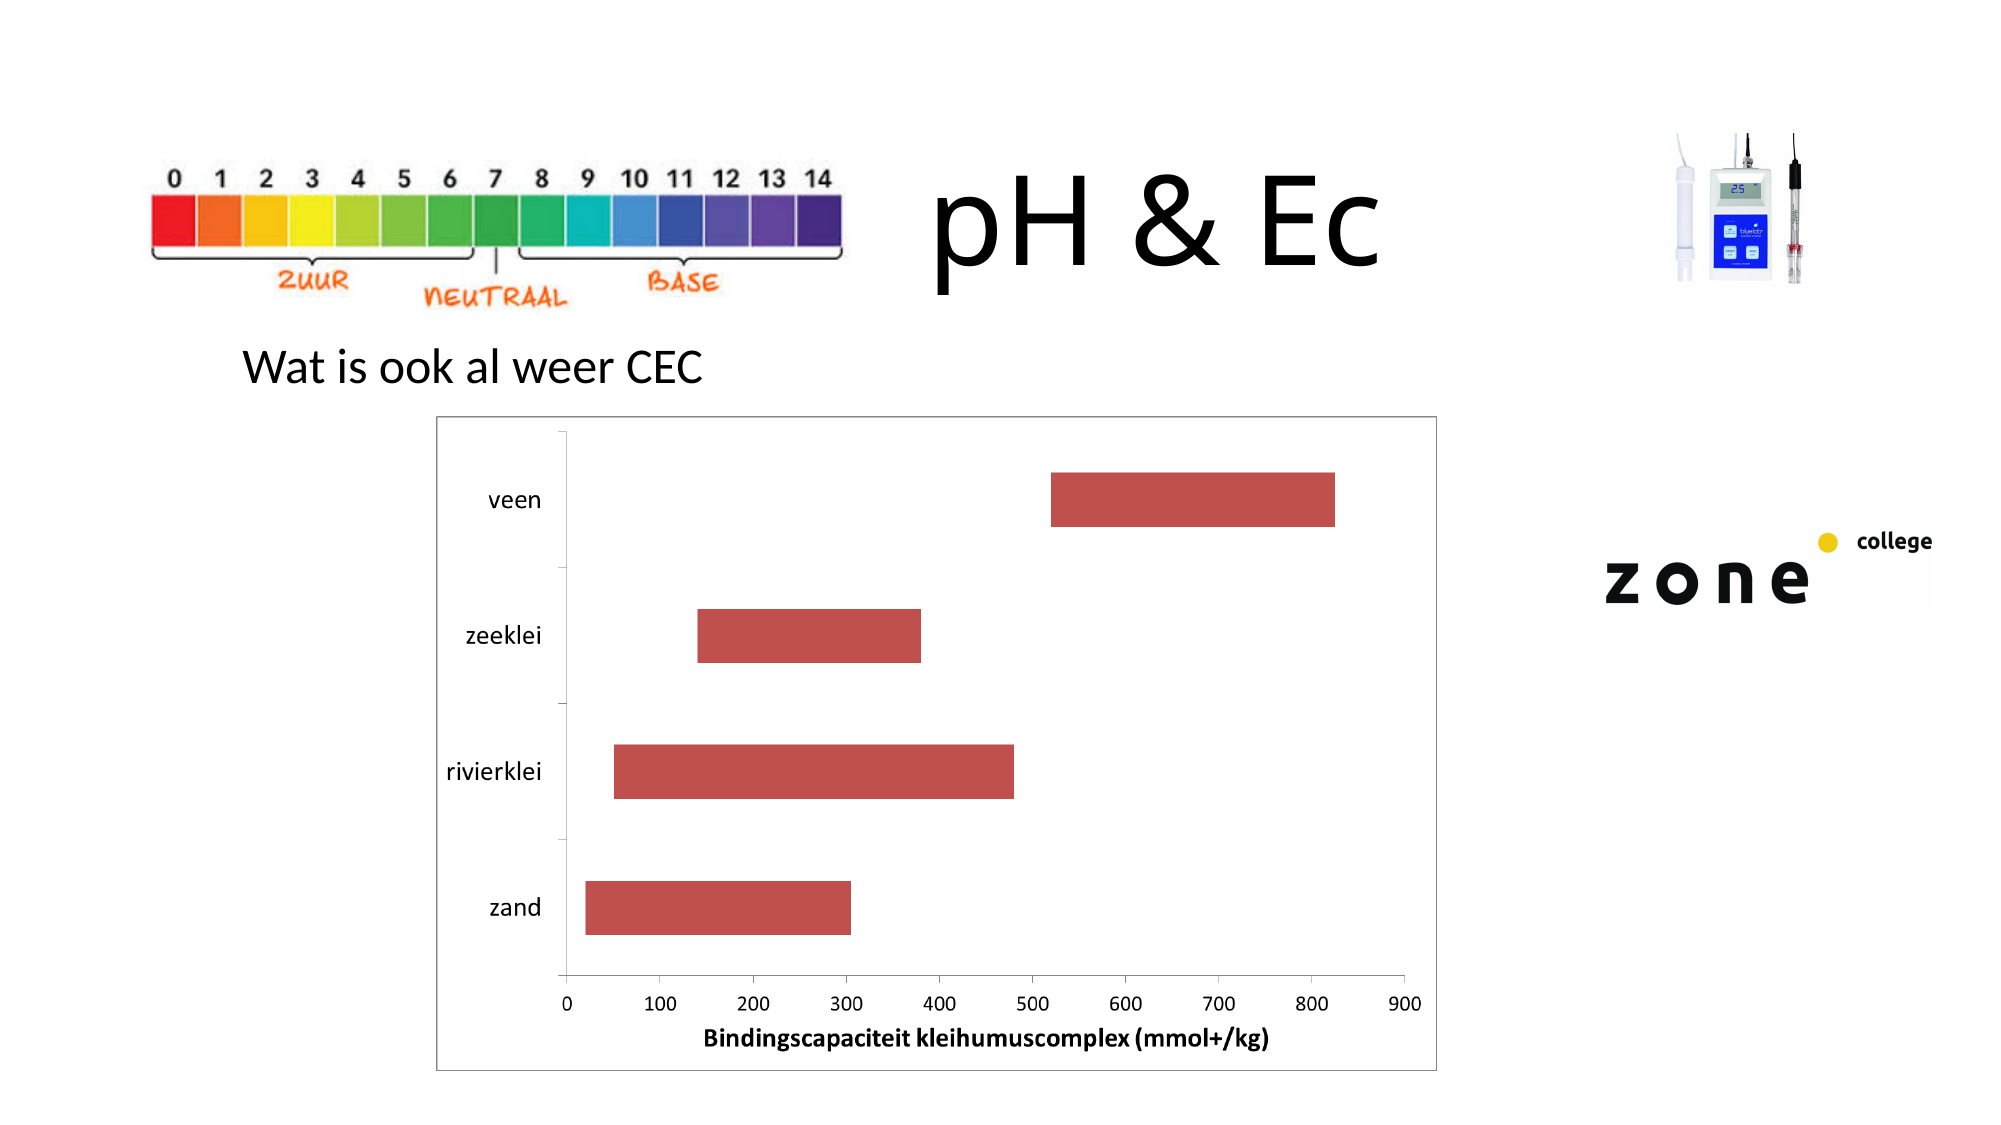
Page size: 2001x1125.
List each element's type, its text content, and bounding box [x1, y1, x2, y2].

text_box Wat is ook al weer CEC [227, 325, 1228, 446]
picture [136, 147, 860, 318]
picture [1654, 133, 1821, 299]
picture [1606, 531, 1932, 605]
text_box pH & Ec [912, 133, 1399, 298]
picture [436, 416, 1437, 1071]
